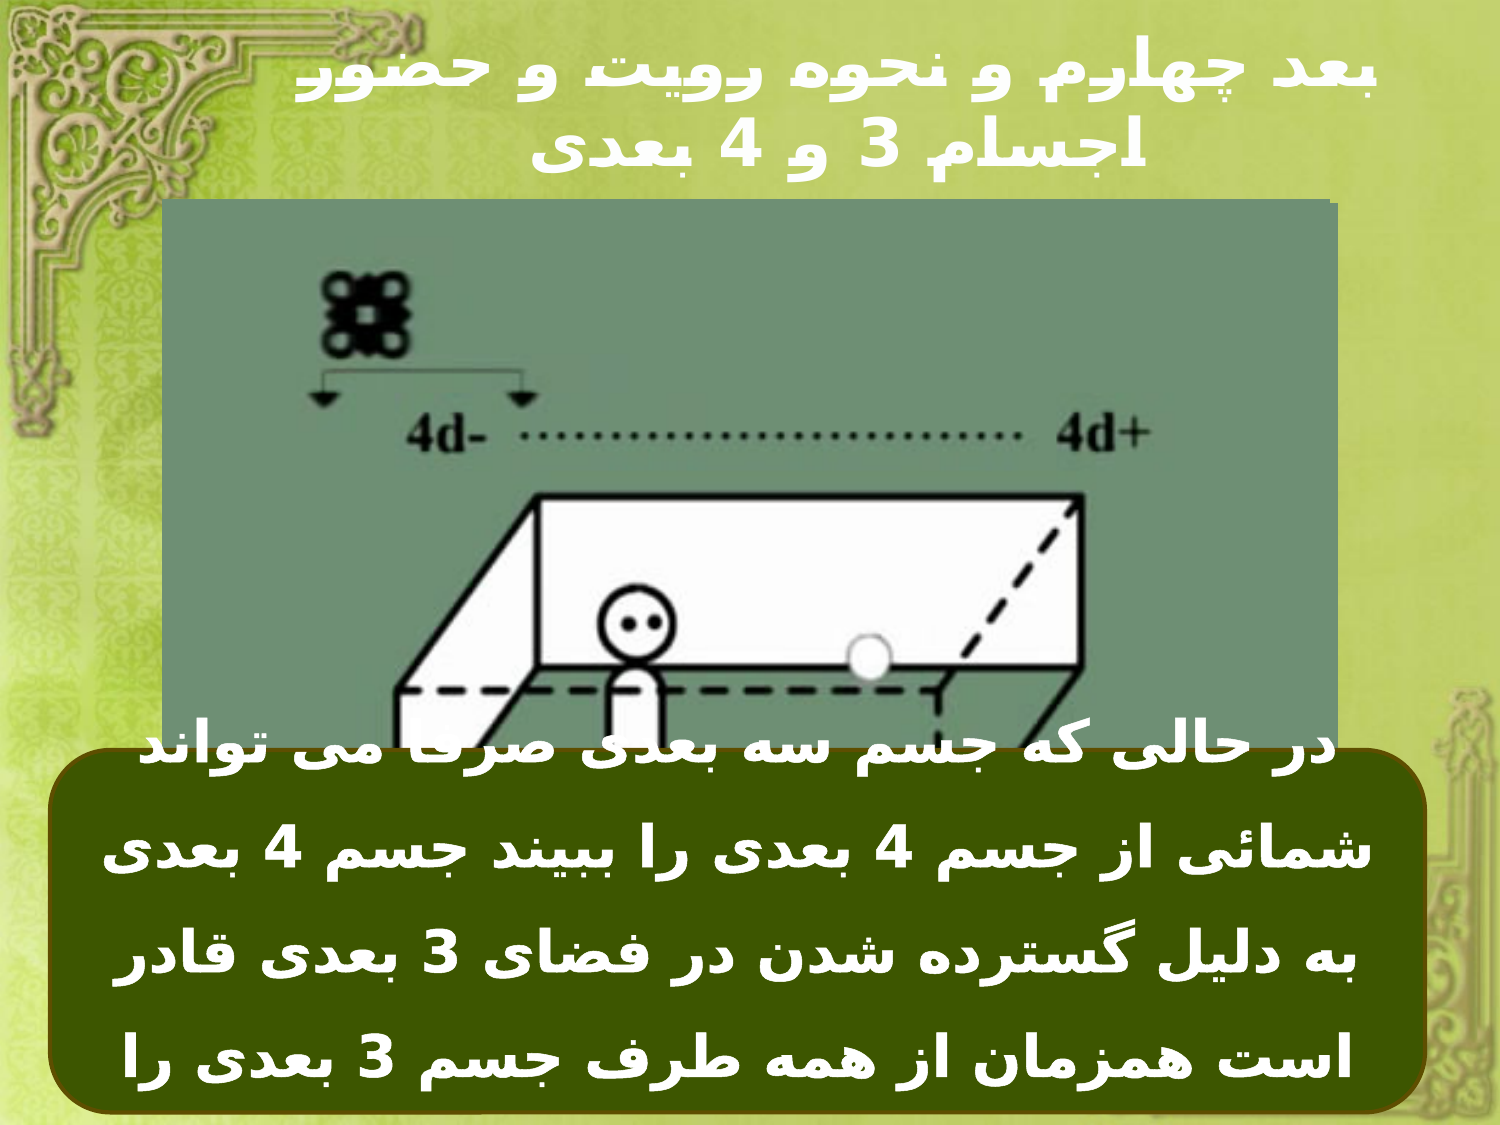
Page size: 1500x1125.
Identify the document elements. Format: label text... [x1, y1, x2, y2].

picture [0, 0, 1500, 1125]
text_box در حالی که جسم سه بعدی صرفا می تواند شمائی از جسم 4 بعدی را ببیند جسم 4 بعدی به دلیل گسترده شدن در فضای 3 بعدی قادر است همزمان از همه طرف جسم 3 بعدی را ببیند [47, 747, 1428, 1115]
title بعد چهارم و نحوه رویت و حضور اجسام 3 و 4 بعدی [188, 0, 1489, 188]
